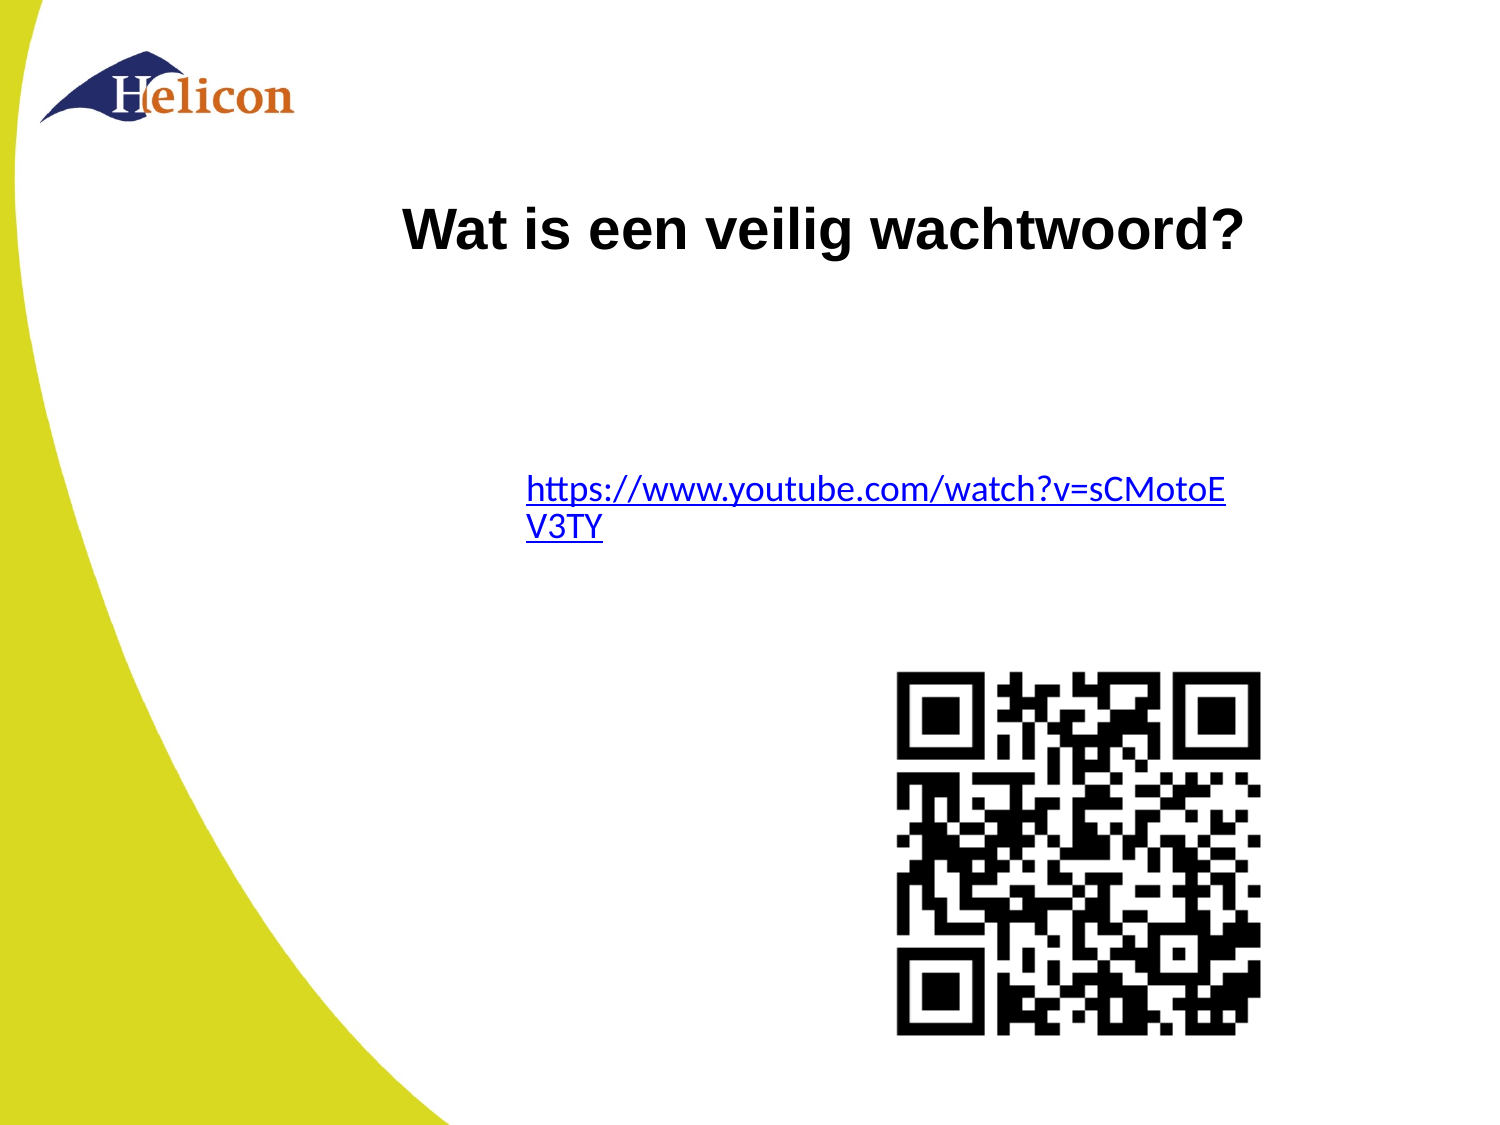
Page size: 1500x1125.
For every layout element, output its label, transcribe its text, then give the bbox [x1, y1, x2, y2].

title Wat is een veilig wachtwoord? [171, 172, 1262, 279]
picture [0, 0, 1500, 1125]
text_box https://www.youtube.com/watch?v=sCMotoEV3TY [511, 456, 1262, 561]
